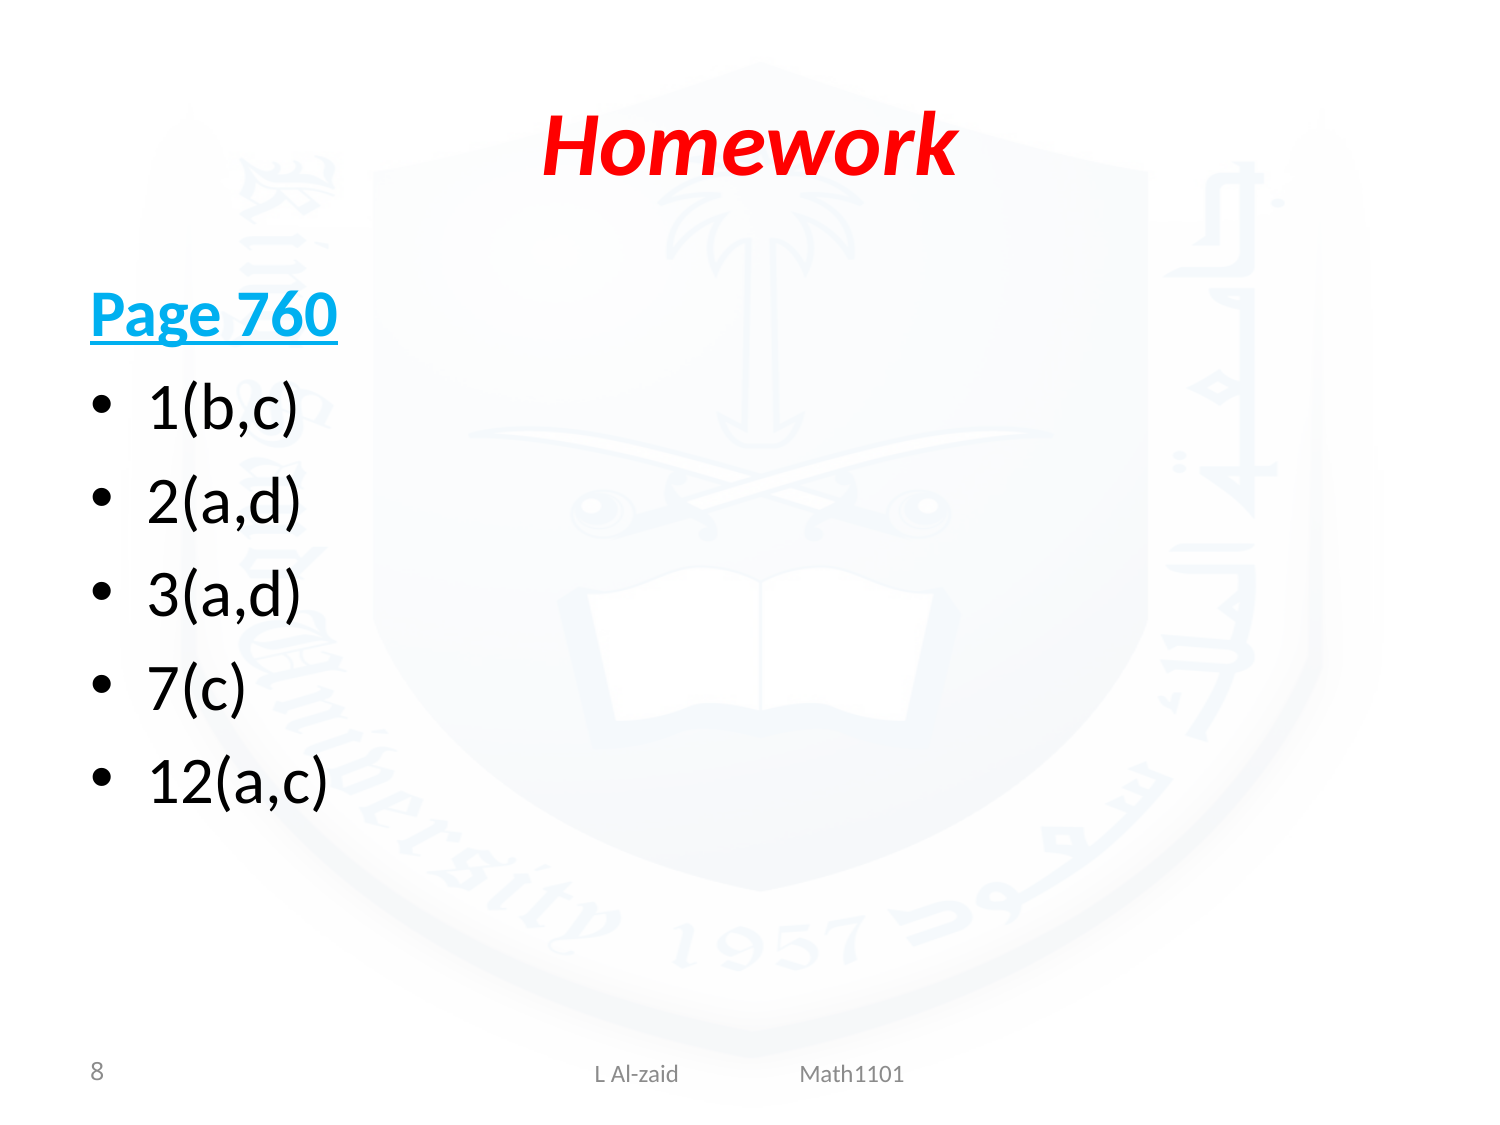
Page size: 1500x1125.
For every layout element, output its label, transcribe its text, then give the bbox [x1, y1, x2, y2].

list Page 760 1(b,c) 2(a,d) 3(a,d) 7(c) 12(a,c) [75, 262, 1425, 1005]
slide_number 8 [75, 1042, 425, 1103]
footer L Al-zaid Math1101 [512, 1042, 988, 1103]
title Homework [75, 45, 1425, 233]
